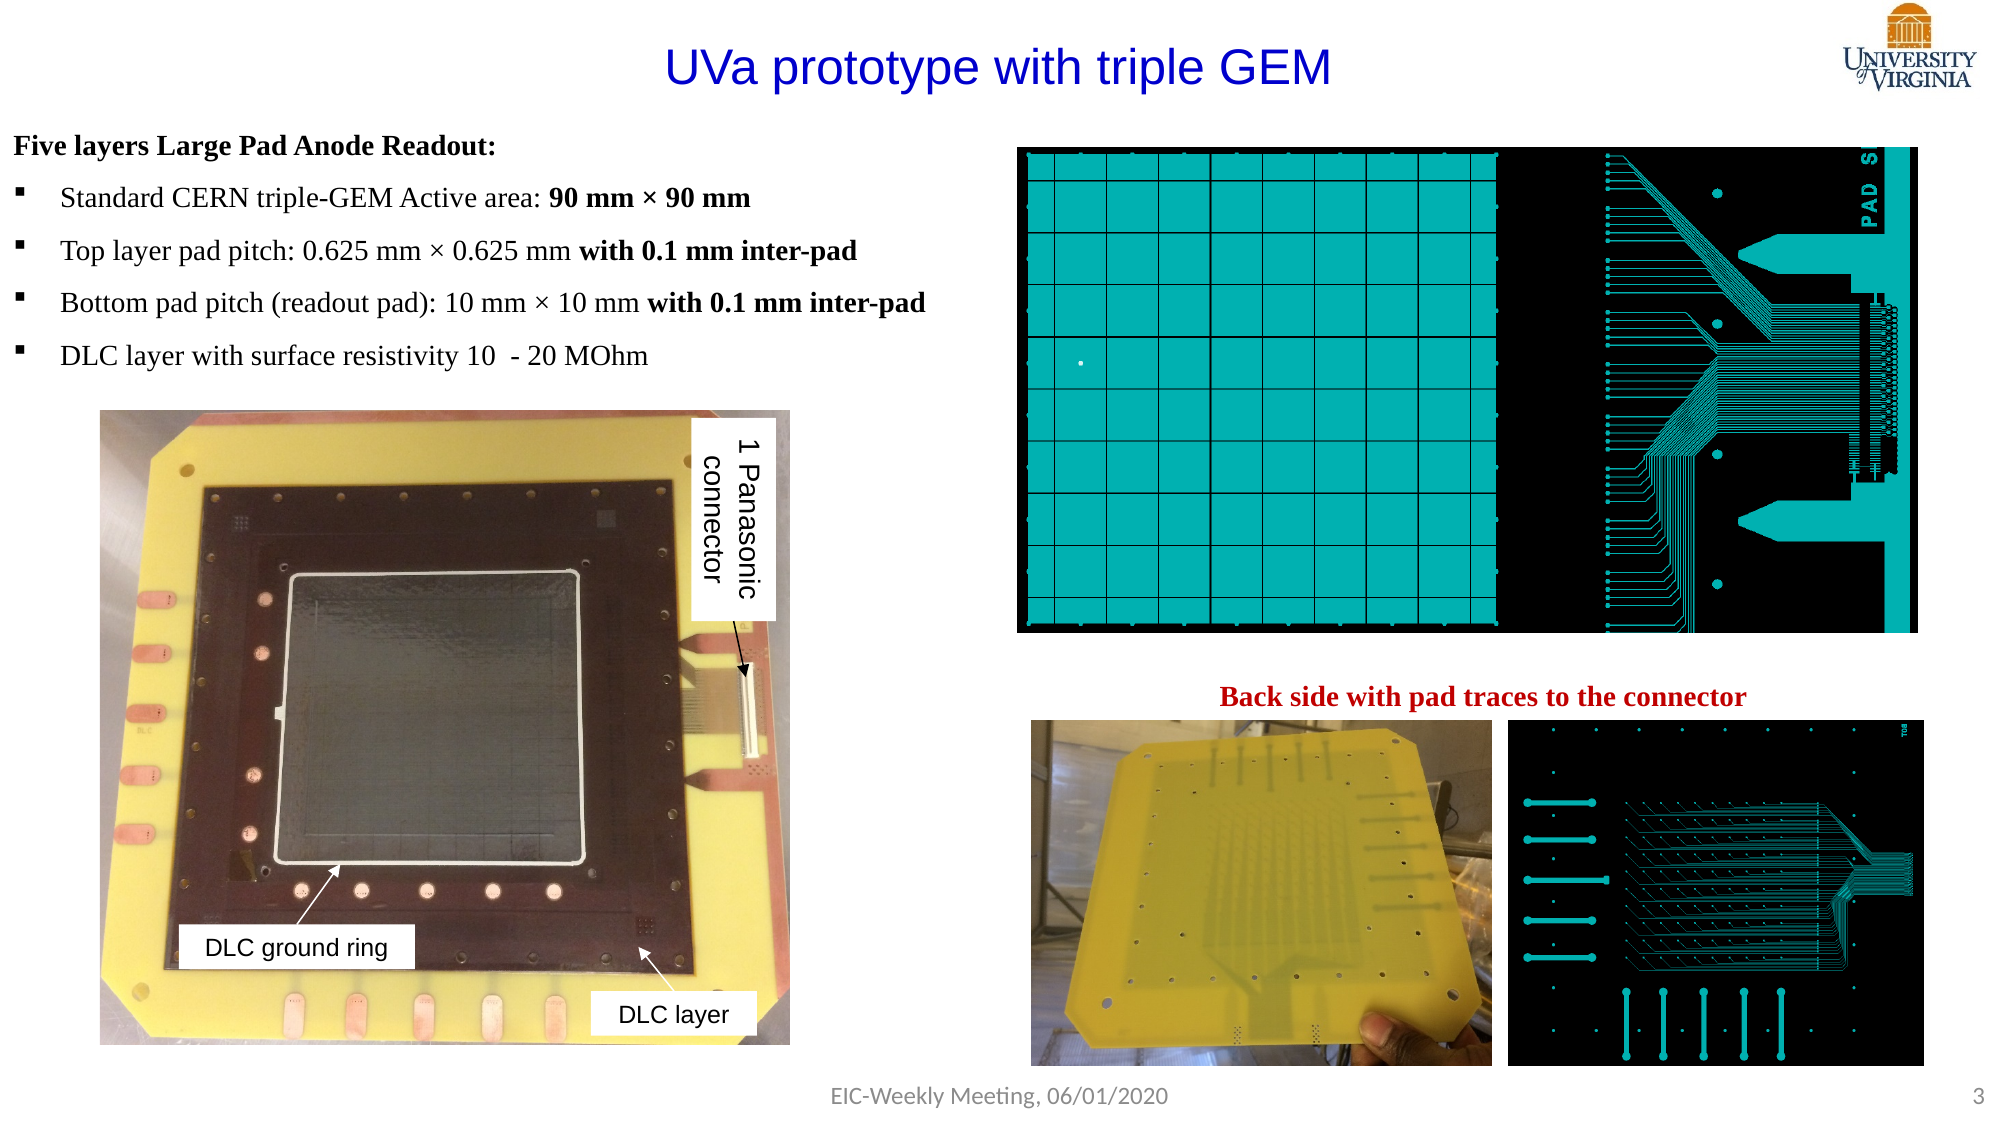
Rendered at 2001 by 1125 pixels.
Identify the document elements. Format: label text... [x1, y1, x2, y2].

text_box Five layers Large Pad Anode Readout: Standard CERN triple-GEM Active area: 90 mm × 90 mm Top layer pad pitch: 0.625 mm × 0.625 mm with 0.1 mm inter-pad Bottom pad pitch (readout pad): 10 mm × 10 mm with 0.1 mm inter-pad DLC layer with surface resistivity 10 - 20 MOhm [0, 101, 969, 379]
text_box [1031, 669, 1924, 1066]
text_box UVa prototype with triple GEM [0, 0, 1998, 137]
picture [1017, 147, 1918, 633]
footer EIC-Weekly Meeting, 06/01/2020 [683, 1065, 1317, 1125]
slide_number 3 [1533, 1065, 2000, 1125]
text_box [99, 409, 791, 1046]
